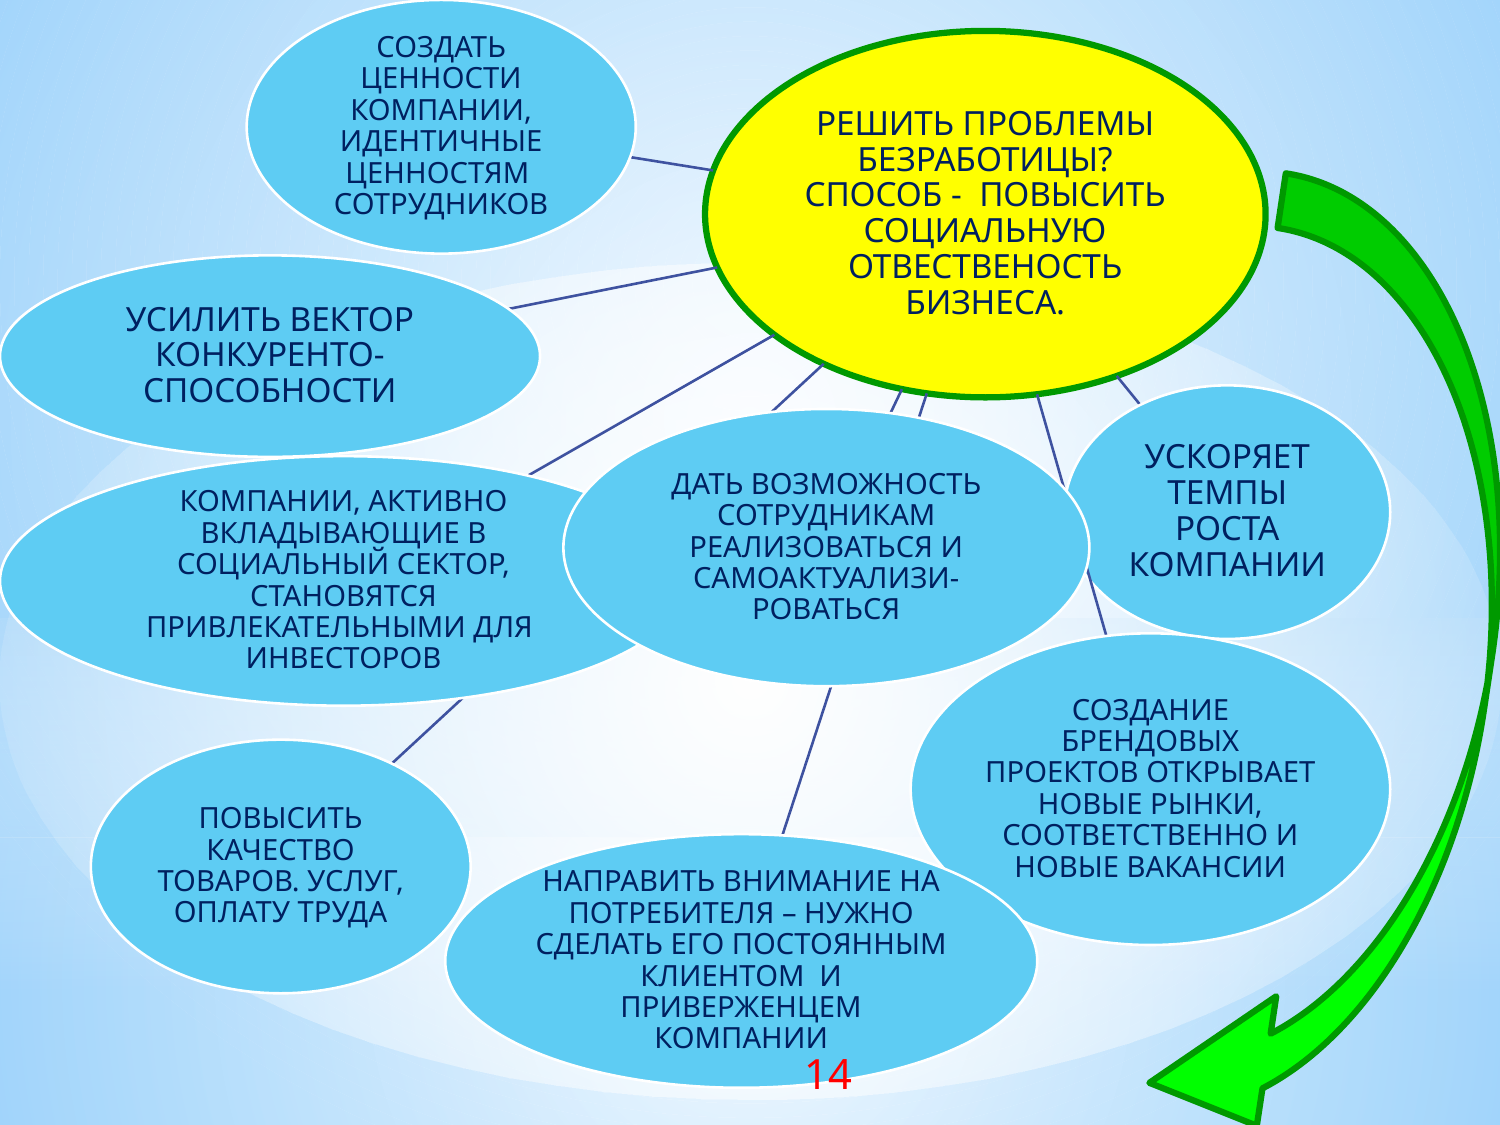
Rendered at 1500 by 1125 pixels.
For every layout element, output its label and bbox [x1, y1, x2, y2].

list [0, 0, 1500, 1125]
